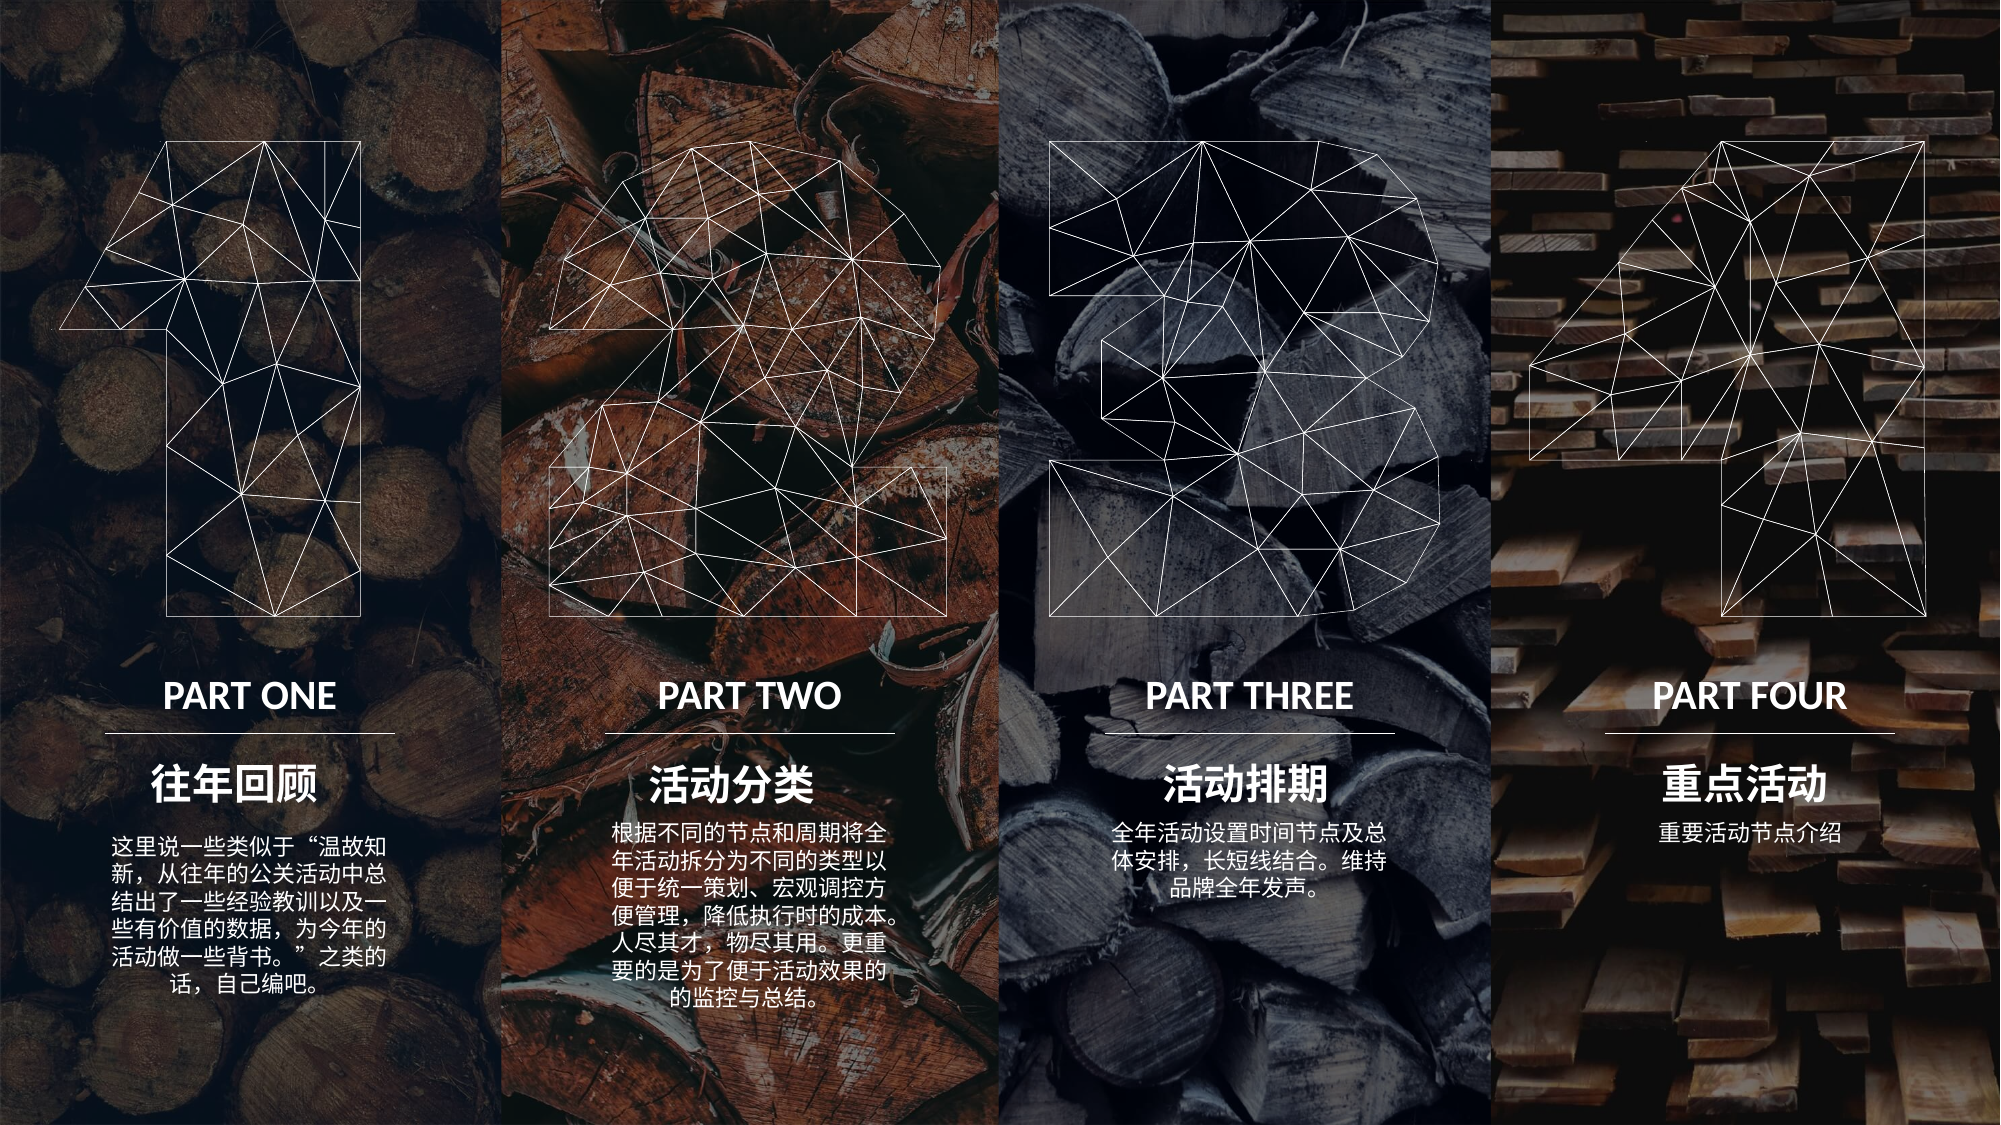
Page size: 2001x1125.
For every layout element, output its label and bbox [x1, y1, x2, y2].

picture [0, 0, 2000, 1125]
text_box [1049, 141, 1472, 617]
text_box [549, 141, 947, 617]
text_box [1529, 141, 1926, 617]
text_box [51, 141, 361, 617]
